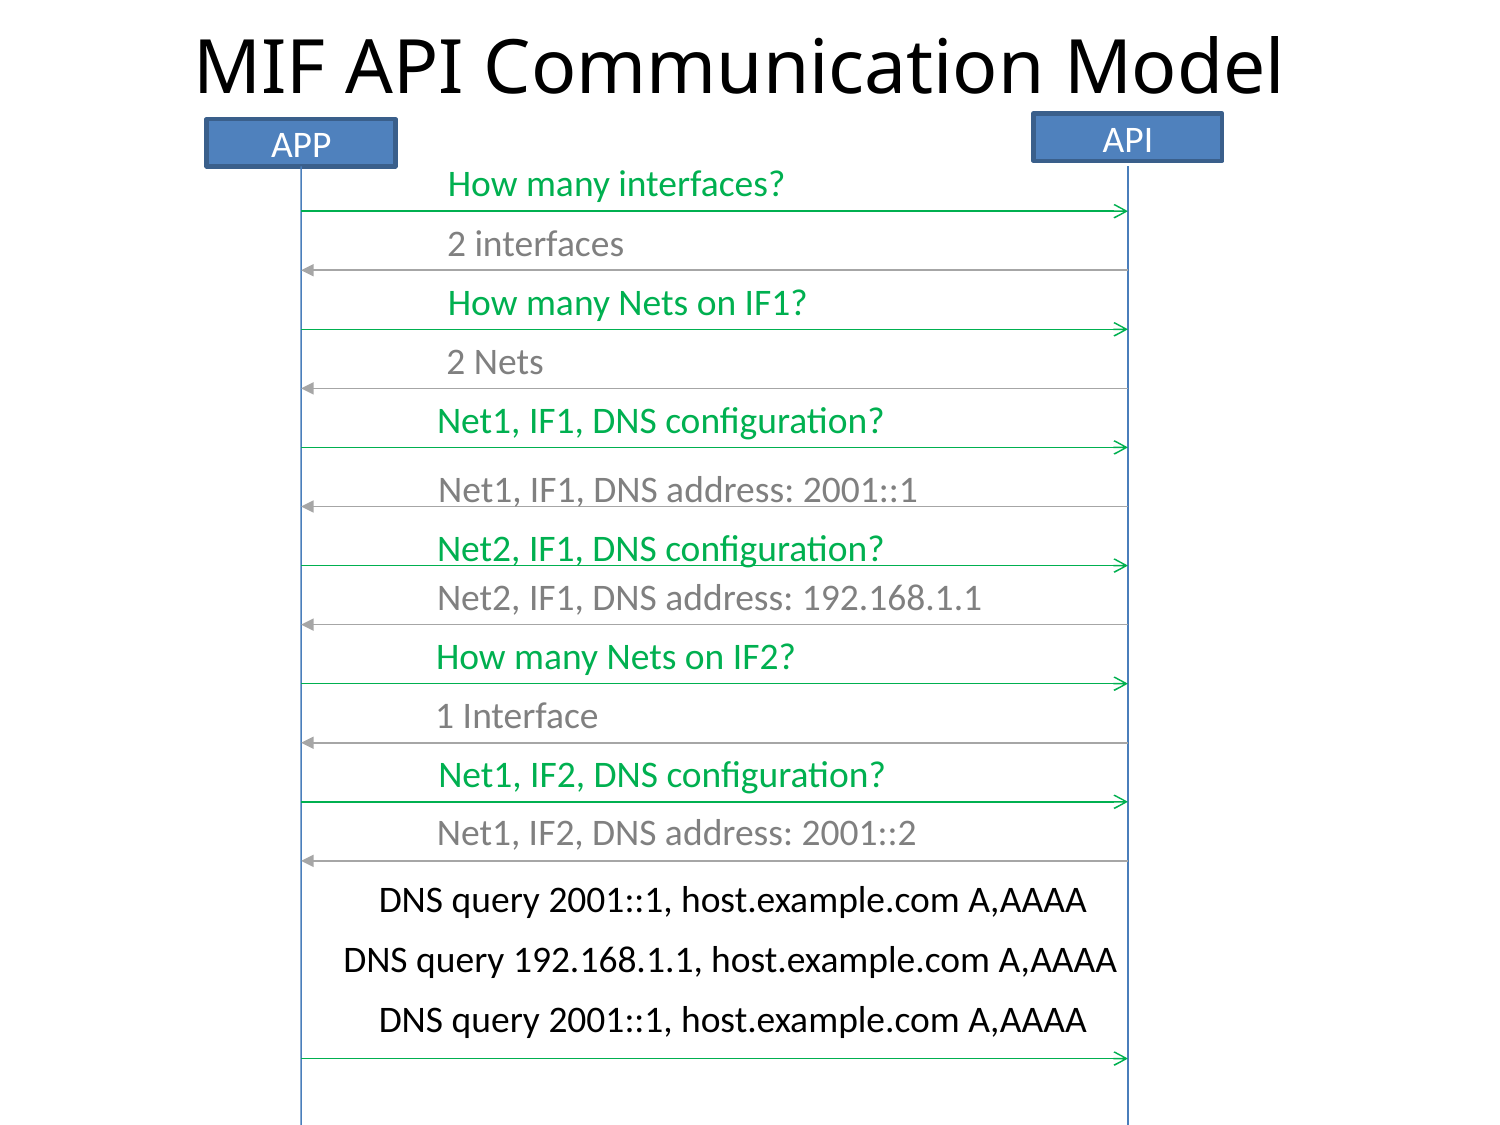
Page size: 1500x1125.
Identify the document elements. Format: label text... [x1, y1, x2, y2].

text_box How many Nets on IF2? [421, 632, 812, 682]
text_box Net1, IF2, DNS configuration? [423, 752, 902, 800]
text_box API [1031, 111, 1224, 163]
text_box DNS query 2001::1, host.example.com A,AAAA [363, 987, 1103, 1048]
text_box 2 Nets [431, 337, 559, 387]
text_box DNS query 2001::1, host.example.com A,AAAA [363, 870, 1103, 927]
text_box Net1, IF1, DNS address: 2001::1 [423, 457, 934, 505]
text_box 2 interfaces [432, 220, 640, 269]
text_box DNS query 192.168.1.1, host.example.com A,AAAA [328, 927, 1123, 987]
text_box Net1, IF1, DNS configuration? [422, 396, 901, 446]
text_box How many Nets on IF1? [433, 279, 824, 328]
text_box How many interfaces? [433, 152, 801, 210]
text_box Net1, IF2, DNS address: 2001::2 [422, 811, 933, 860]
title MIF API Communication Model [64, 14, 1415, 114]
text_box 1 Interface [420, 691, 614, 742]
text_box APP [204, 117, 398, 169]
text_box Net2, IF1, DNS configuration? [422, 516, 901, 564]
text_box Net2, IF1, DNS address: 192.168.1.1 [422, 574, 998, 623]
